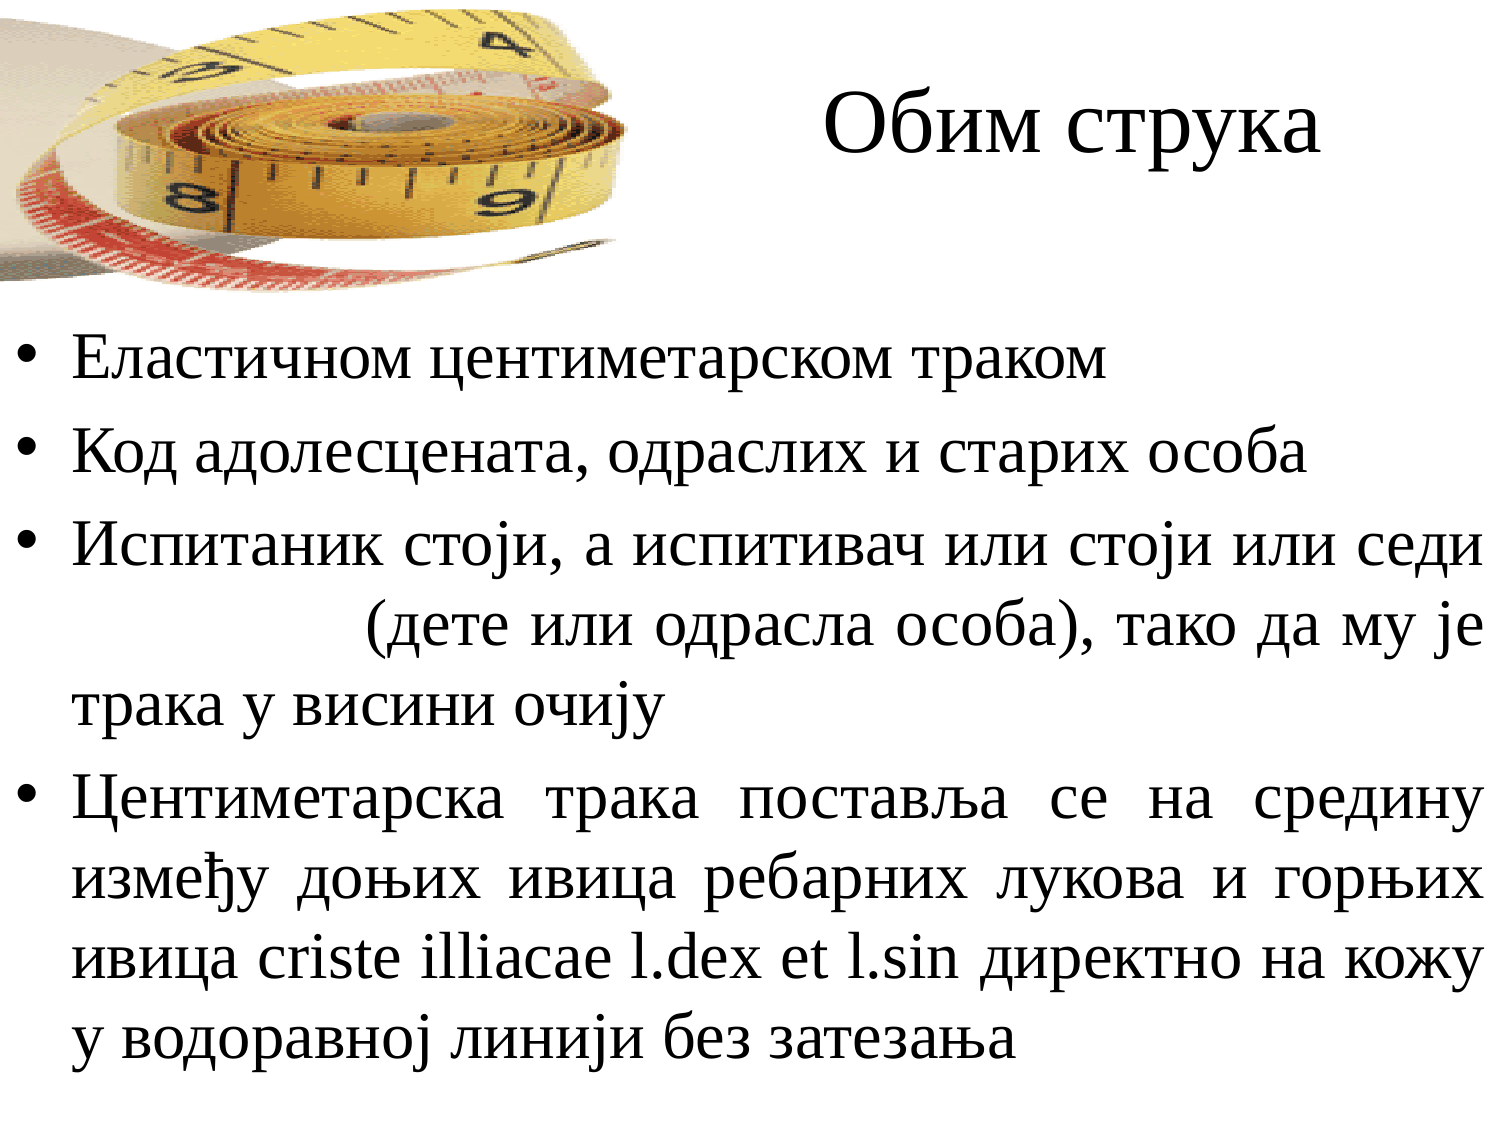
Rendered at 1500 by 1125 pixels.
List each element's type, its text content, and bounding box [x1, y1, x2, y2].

picture [0, 0, 645, 294]
list Еластичном центиметарском траком Код адолесцената, одраслих и старих особа Испитаник стоји, а испитивач или стоји или седи (дете или одрасла особа), тако да му је трака у висини очију Центиметарска трака поставља се на средину између доњих ивица ребарних лукова и горњих ивица criste illiacae l.dex et l.sin директно на кожу у водоравној линији без затезања [0, 304, 1500, 1125]
title Обим струка [646, 0, 1500, 233]
